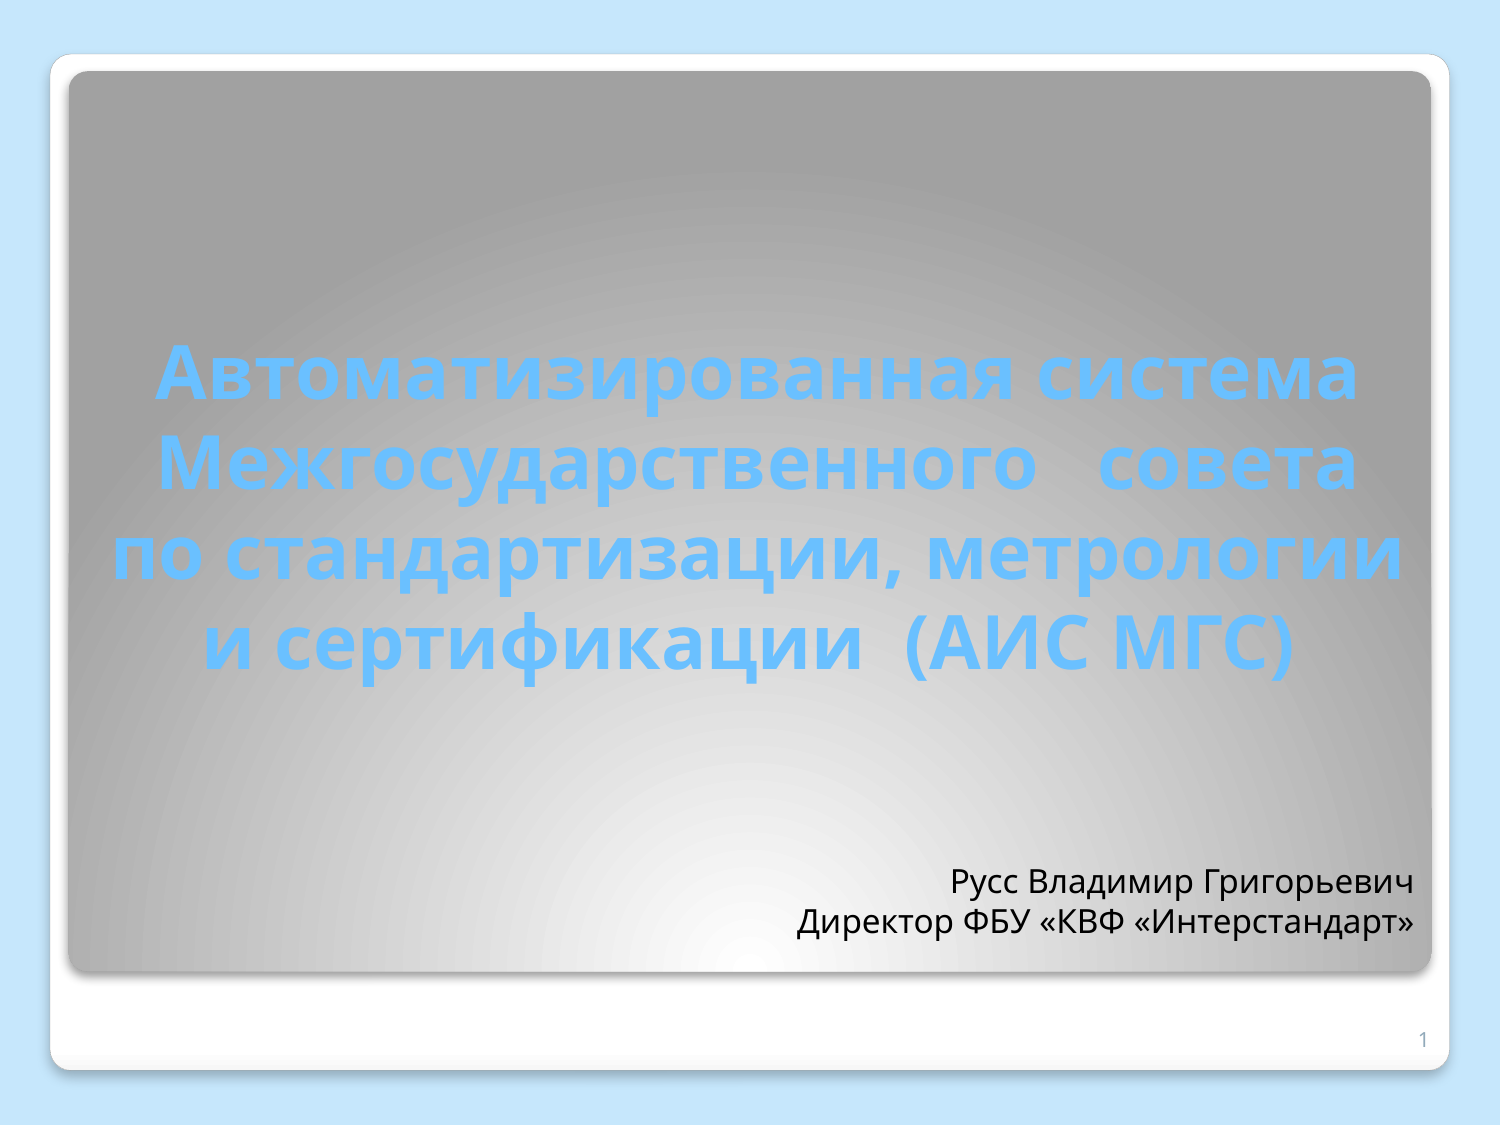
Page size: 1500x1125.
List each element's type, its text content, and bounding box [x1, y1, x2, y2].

slide_number 1 [1369, 1002, 1445, 1063]
text_box Русс Владимир Григорьевич Директор ФБУ «КВФ «Интерстандарт» [608, 693, 1430, 948]
title Автоматизированная система Межгосударственного совета по стандартизации, метрологии и сертификации (АИС МГС) [87, 149, 1430, 693]
